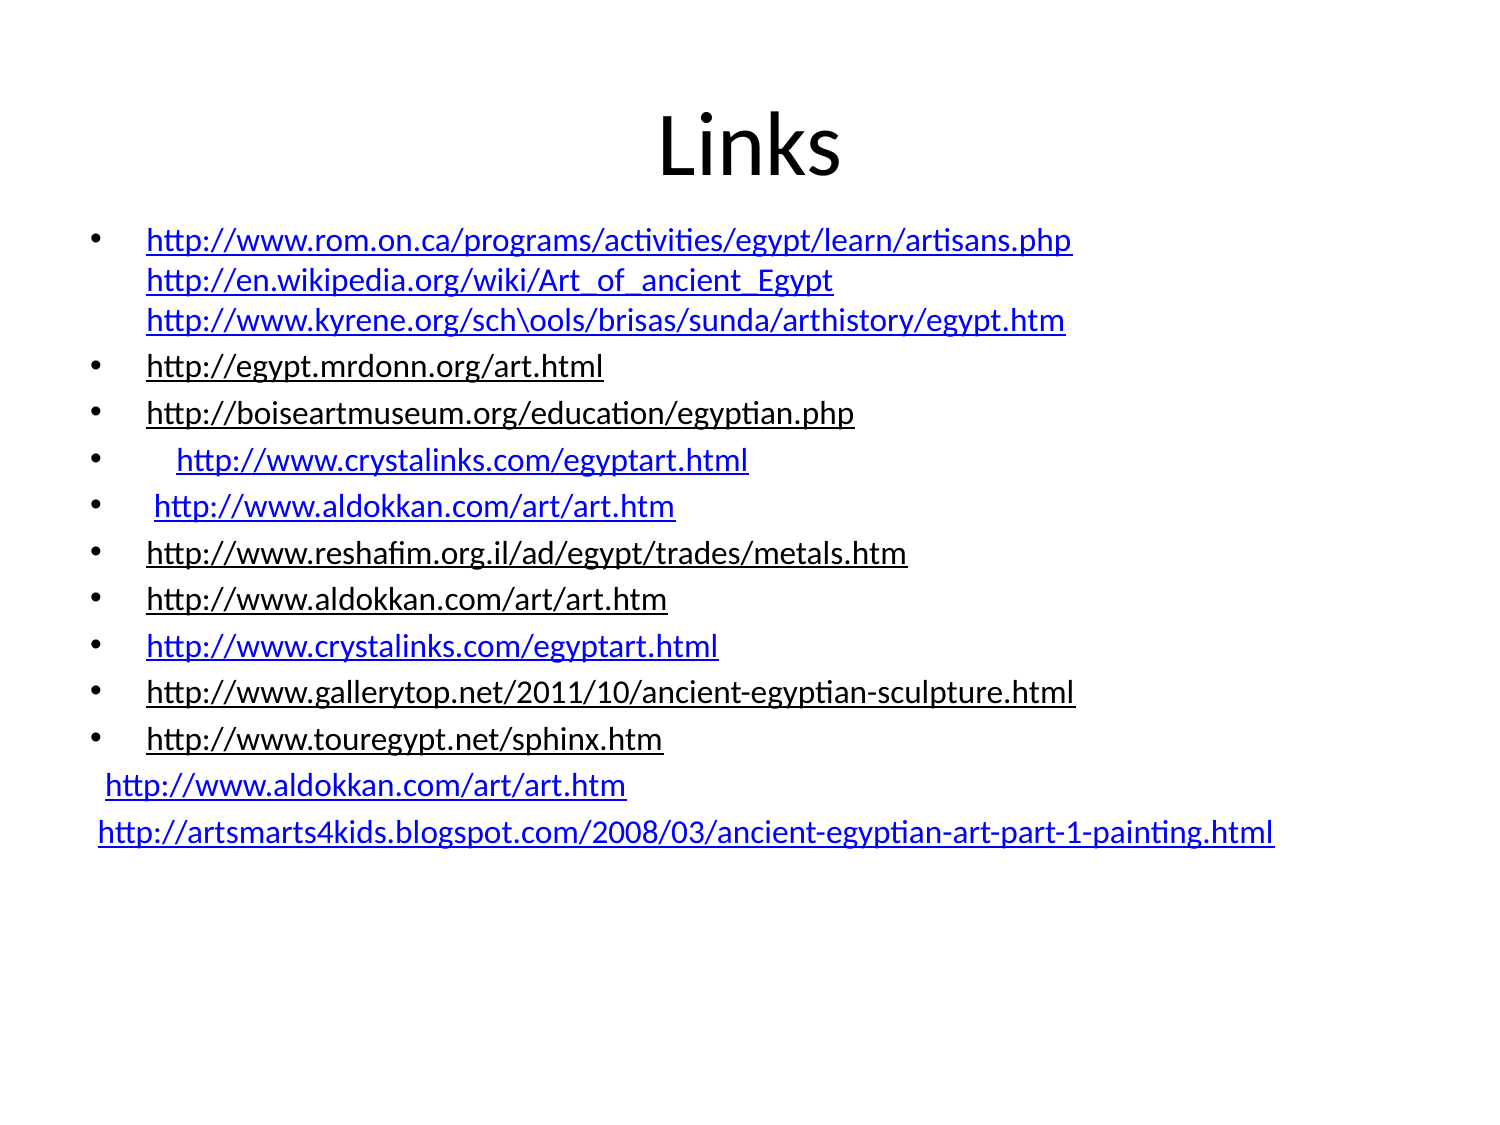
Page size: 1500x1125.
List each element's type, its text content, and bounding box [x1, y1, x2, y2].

title Links [75, 45, 1425, 210]
list http://www.rom.on.ca/programs/activities/egypt/learn/artisans.php http://en.wikipedia.org/wiki/Art_of_ancient_Egypt http://www.kyrene.org/sch\ools/brisas/sunda/arthistory/egypt.htm http://egypt.mrdonn.org/art.html http://boiseartmuseum.org/education/egyptian.php http://www.crystalinks.com/egyptart.html http://www.aldokkan.com/art/art.htm http://www.reshafim.org.il/ad/egypt/trades/metals.htm http://www.aldokkan.com/art/art.htm http://www.crystalinks.com/egyptart.html http://www.gallerytop.net/2011/10/ancient-egyptian-sculpture.html http://www.touregypt.net/sphinx.htm http://www.aldokkan.com/art/art.htm http://artsmarts4kids.blogspot.com/2008/03/ancient-egyptian-art-part-1-painting.html [75, 210, 1425, 1079]
